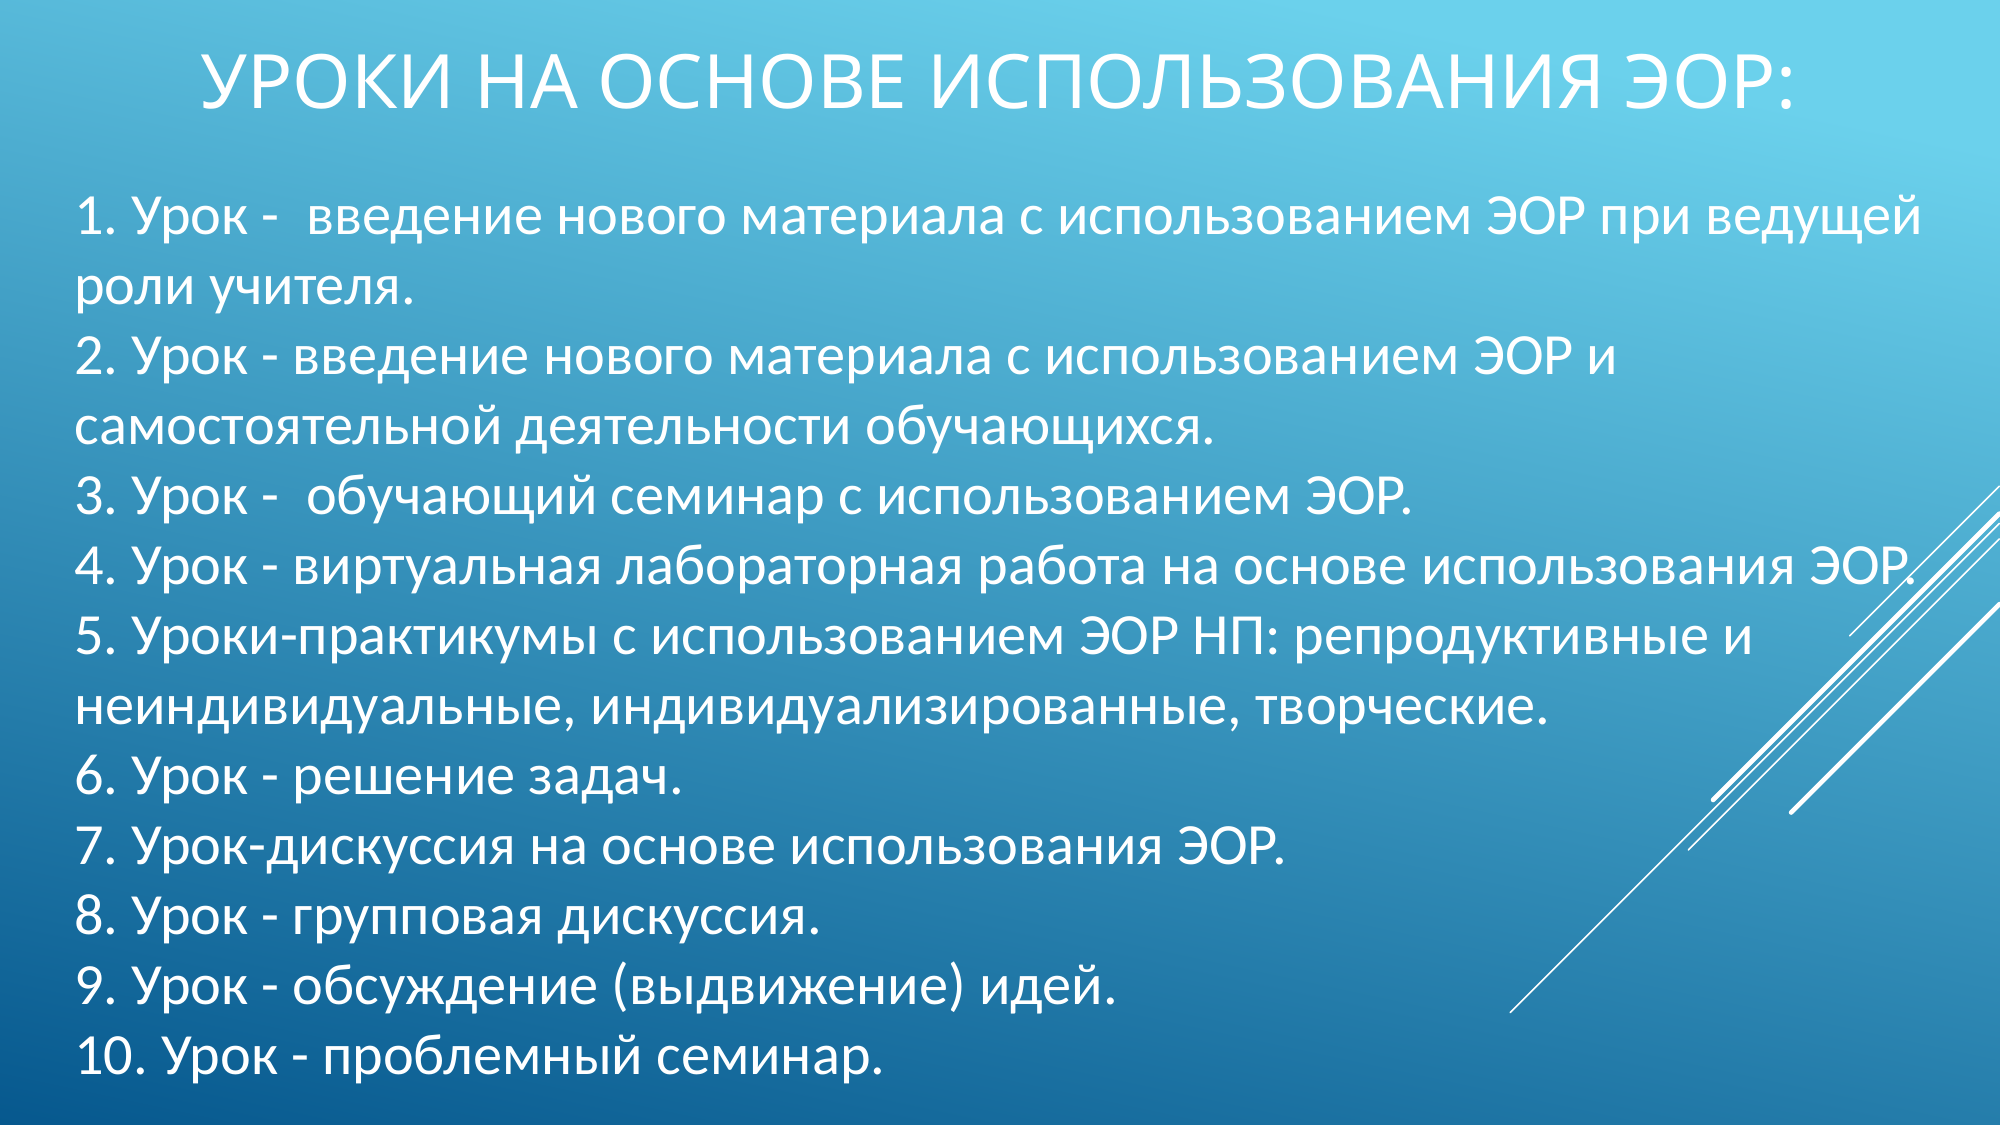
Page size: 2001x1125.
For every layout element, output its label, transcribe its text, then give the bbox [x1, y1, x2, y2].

text_box 1. Урок - введение нового материала с использованием ЭОР при ведущей роли учителя. 2. Урок - введение нового материала с использованием ЭОР и самостоятельной деятельности обучающихся. 3. Урок - обучающий семинар с использованием ЭОР. 4. Урок - виртуальная лабораторная работа на основе использования ЭОР. 5. Уроки-практикумы с использованием ЭОР НП: репродуктивные и неиндивидуальные, индивидуализированные, творческие. 6. Урок - решение задач. 7. Урок-дискуссия на основе использования ЭОР. 8. Урок - групповая дискуссия. 9. Урок - обсуждение (выдвижение) идей. 10. Урок - проблемный семинар. [59, 168, 1960, 1094]
title Уроки на основе использования ЭОР: [61, 19, 1936, 139]
